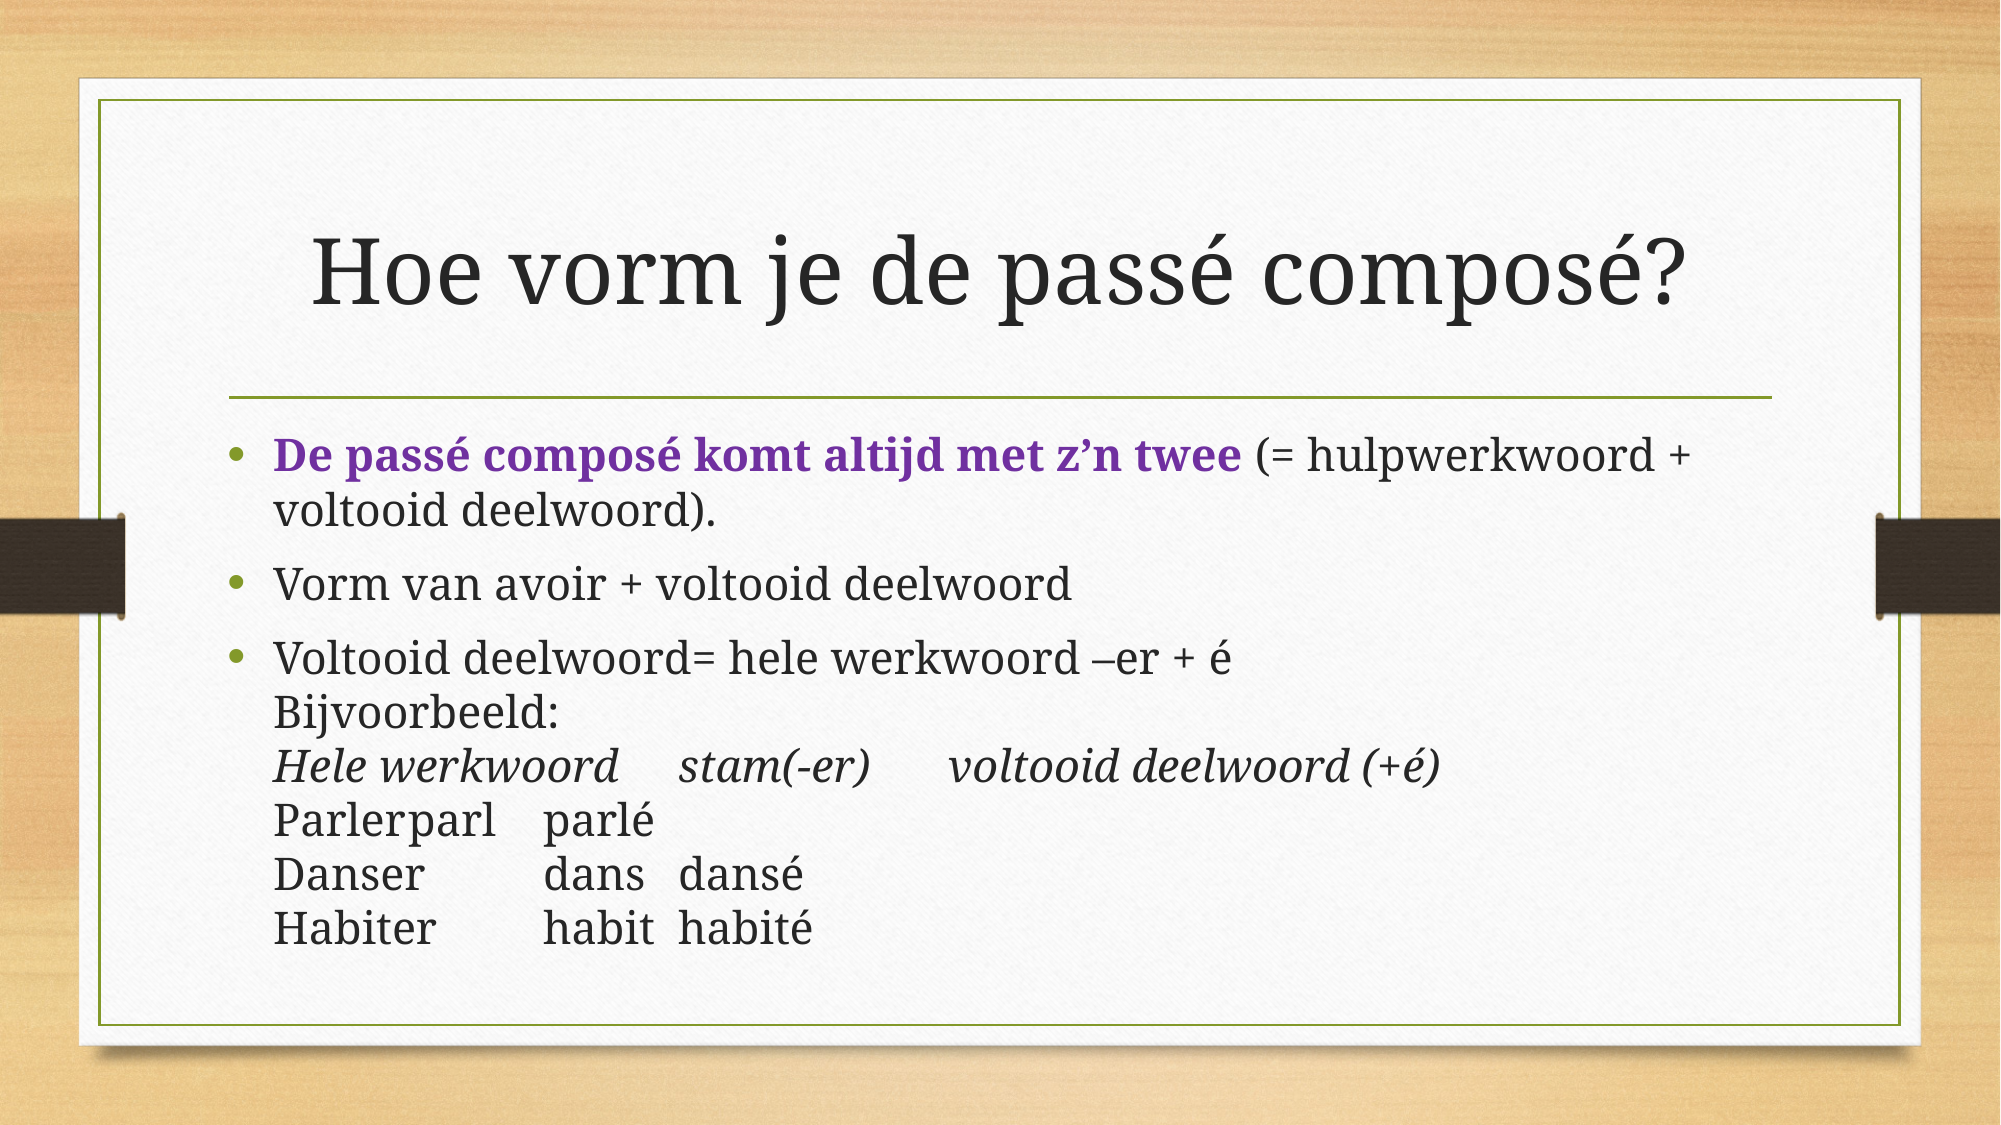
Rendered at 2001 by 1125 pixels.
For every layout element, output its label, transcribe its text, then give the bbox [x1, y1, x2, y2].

list De passé composé komt altijd met z’n twee (= hulpwerkwoord + voltooid deelwoord). Vorm van avoir + voltooid deelwoord Voltooid deelwoord= hele werkwoord –er + é Bijvoorbeeld: Hele werkwoord stam(-er) voltooid deelwoord (+é) Parler parl parlé Danser dans dansé Habiter habit habité [212, 419, 1788, 964]
title Hoe vorm je de passé composé? [212, 161, 1788, 375]
picture [0, 0, 2001, 1125]
